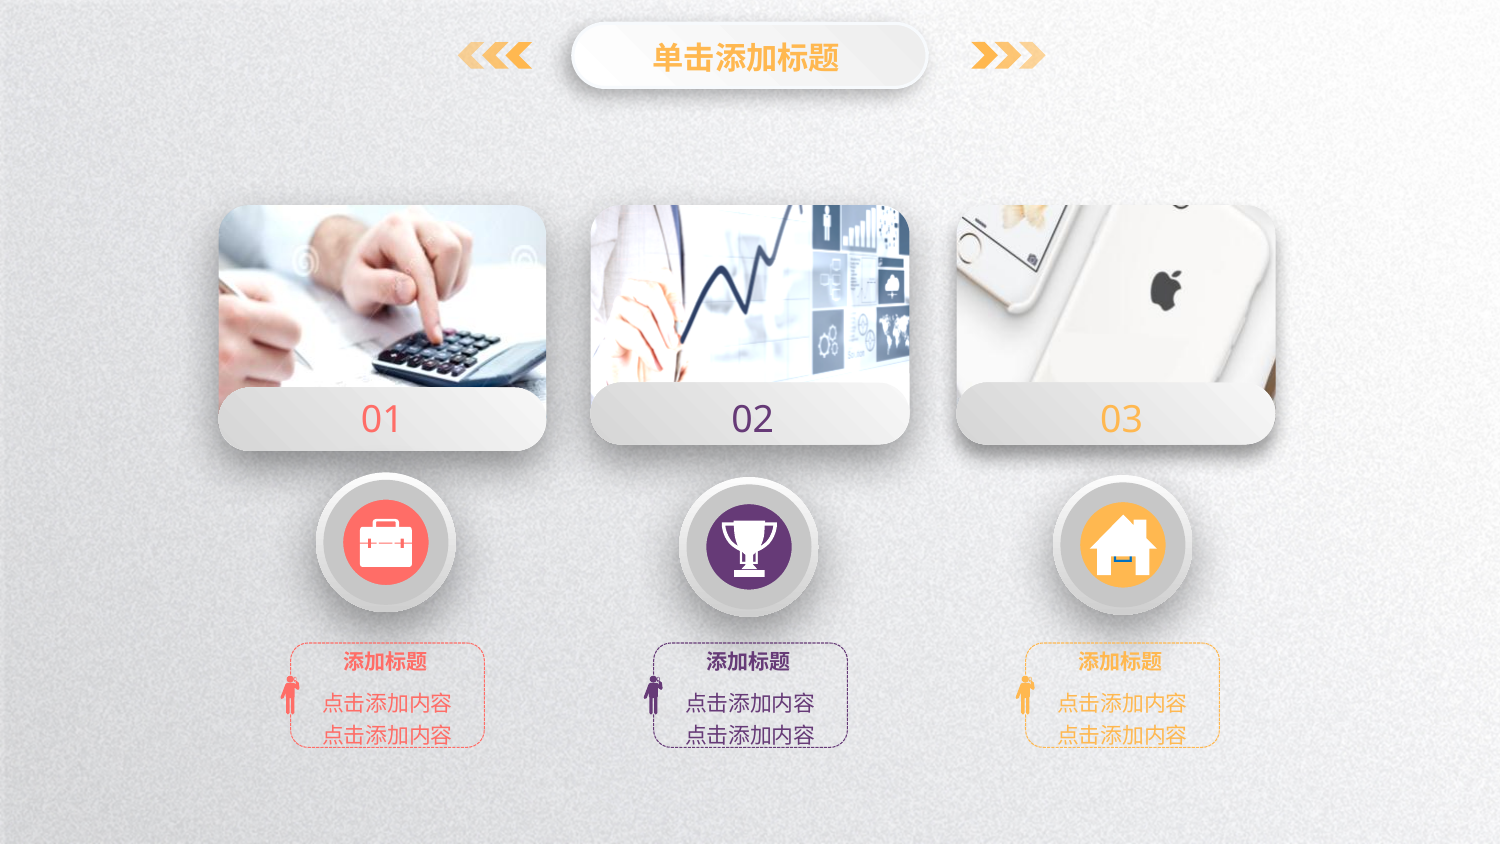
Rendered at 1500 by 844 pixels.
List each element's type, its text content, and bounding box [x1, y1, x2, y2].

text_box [679, 476, 819, 617]
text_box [315, 472, 456, 613]
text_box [457, 41, 533, 69]
picture [0, 0, 1500, 844]
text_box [971, 41, 1046, 69]
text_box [359, 518, 412, 567]
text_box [956, 205, 1276, 446]
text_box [643, 640, 848, 757]
text_box [571, 22, 929, 89]
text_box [1052, 474, 1193, 615]
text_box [590, 205, 910, 446]
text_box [1015, 640, 1220, 757]
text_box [721, 520, 777, 577]
text_box 单击添加标题 [617, 34, 876, 81]
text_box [218, 205, 547, 451]
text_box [280, 640, 485, 757]
